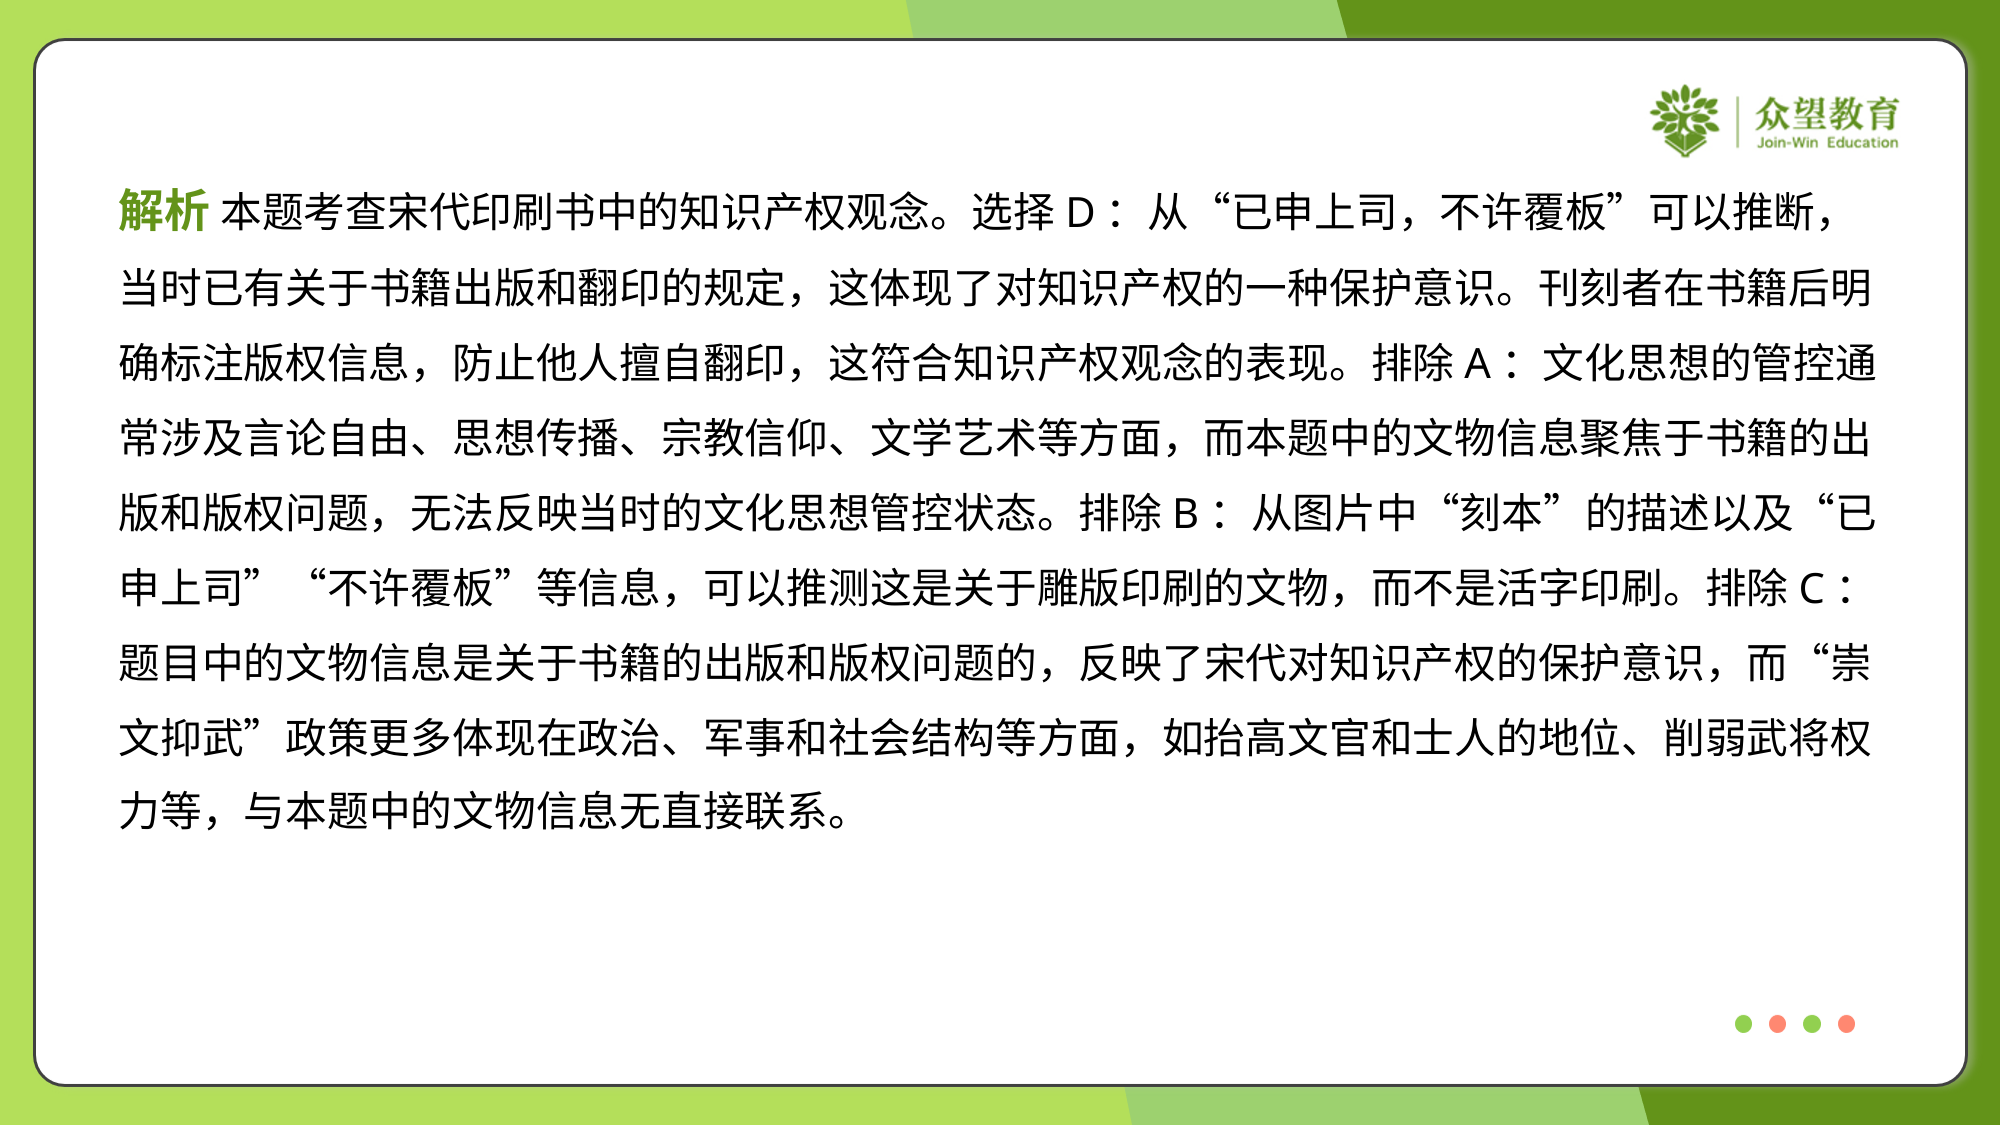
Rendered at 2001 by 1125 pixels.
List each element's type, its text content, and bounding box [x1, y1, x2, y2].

picture [0, 0, 2000, 1125]
text_box 解析 本题考查宋代印刷书中的知识产权观念。选择D：从“已申上司，不许覆板”可以推断， 当时已有关于书籍出版和翻印的规定，这体现了对知识产权的一种保护意识。刊刻者在书籍后明 确标注版权信息，防止他人擅自翻印，这符合知识产权观念的表现。排除A：文化思想的管控通 常涉及言论自由、思想传播、宗教信仰、文学艺术等方面，而本题中的文物信息聚焦于书籍的出 版和版权问题，无法反映当时的文化思想管控状态。排除B：从图片中“刻本”的描述以及“已 申上司”“不许覆板”等信息，可以推测这是关于雕版印刷的文物，而不是活字印刷。排除C： 题目中的文物信息是关于书籍的出版和版权问题的，反映了宋代对知识产权的保护意识，而“崇 文抑武”政策更多体现在政治、军事和社会结构等方面，如抬高文官和士人的地位、削弱武将权 力等，与本题中的文物信息无直接联系。 [118, 159, 1883, 827]
